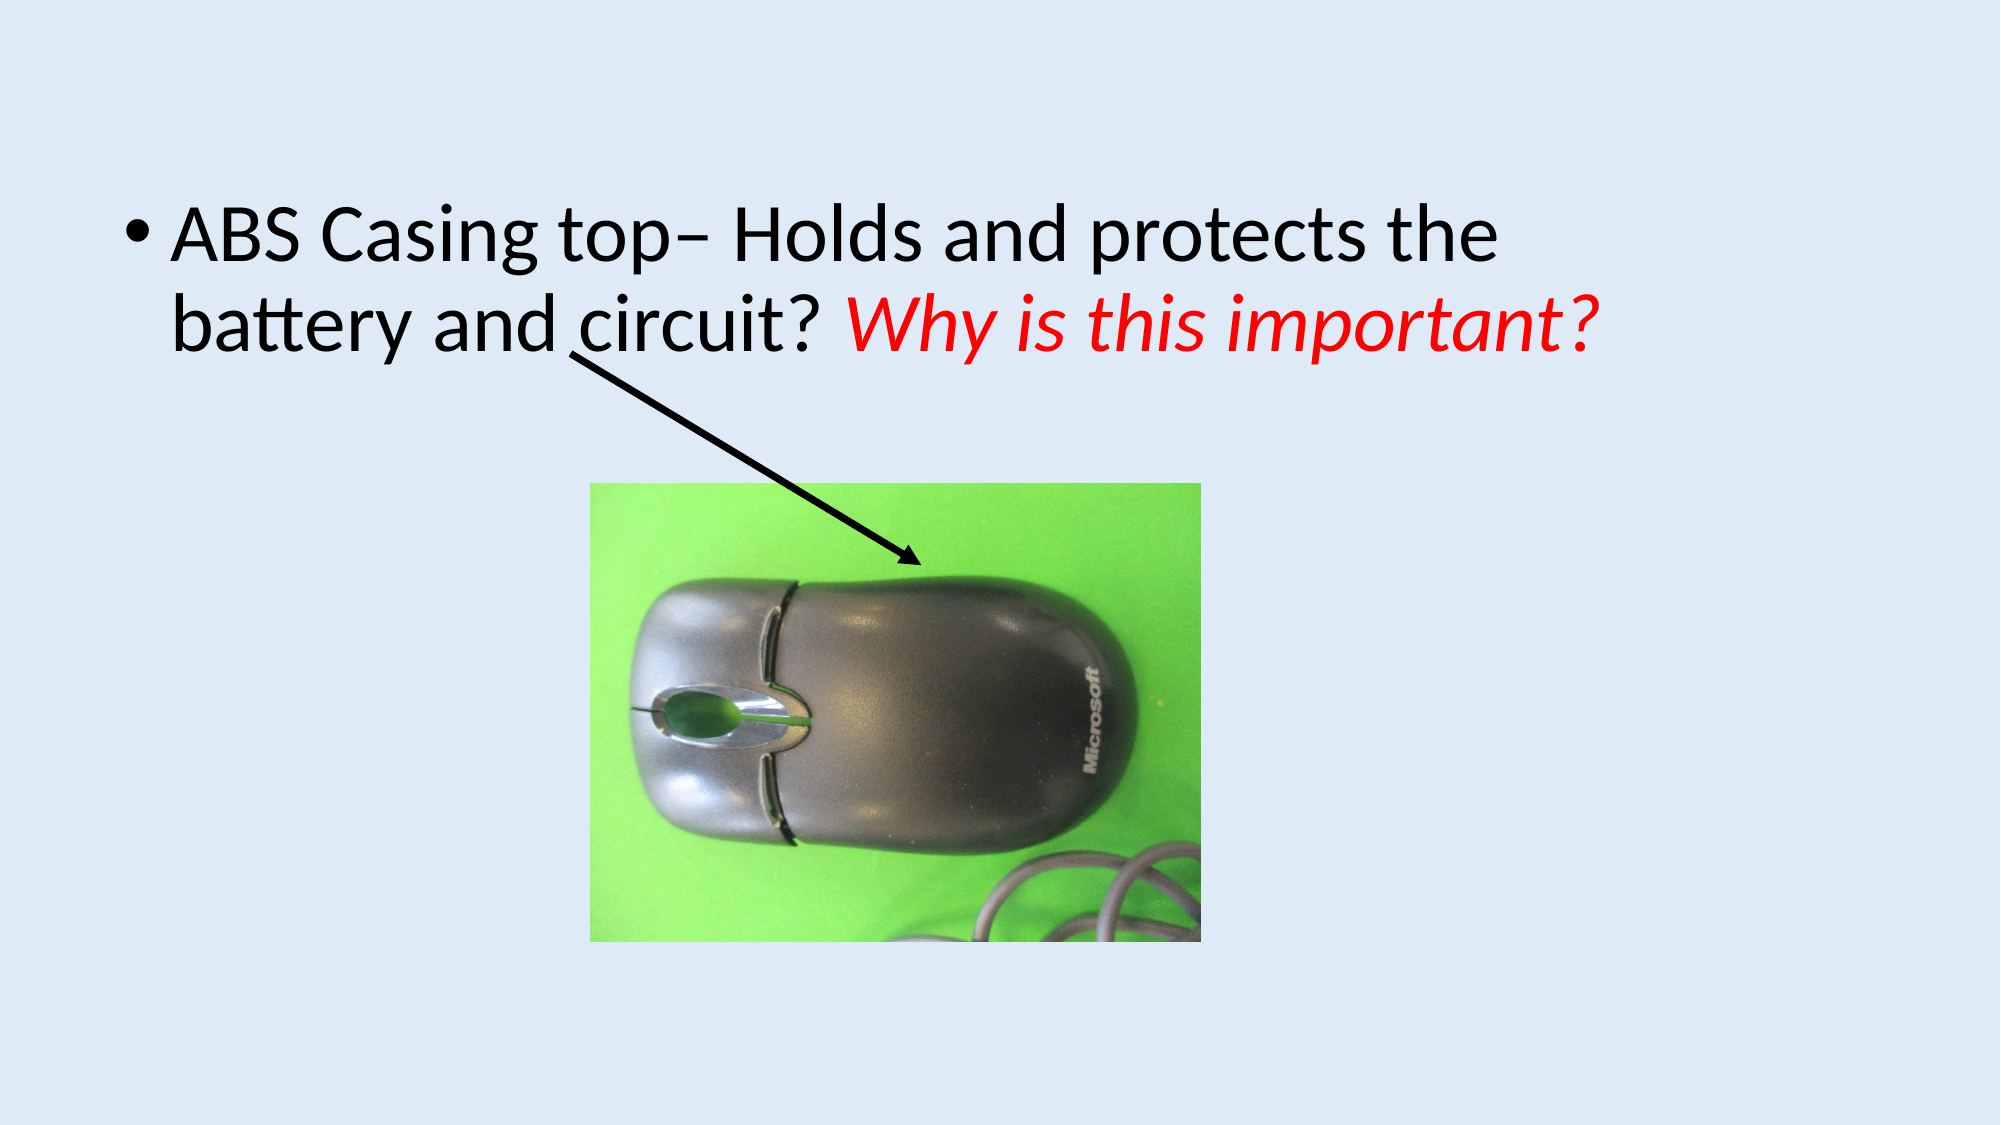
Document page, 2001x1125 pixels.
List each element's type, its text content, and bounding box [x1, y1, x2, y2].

list ABS Casing top– Holds and protects the battery and circuit? Why is this important? [33, 182, 1759, 897]
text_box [570, 353, 922, 566]
picture [590, 483, 1201, 942]
